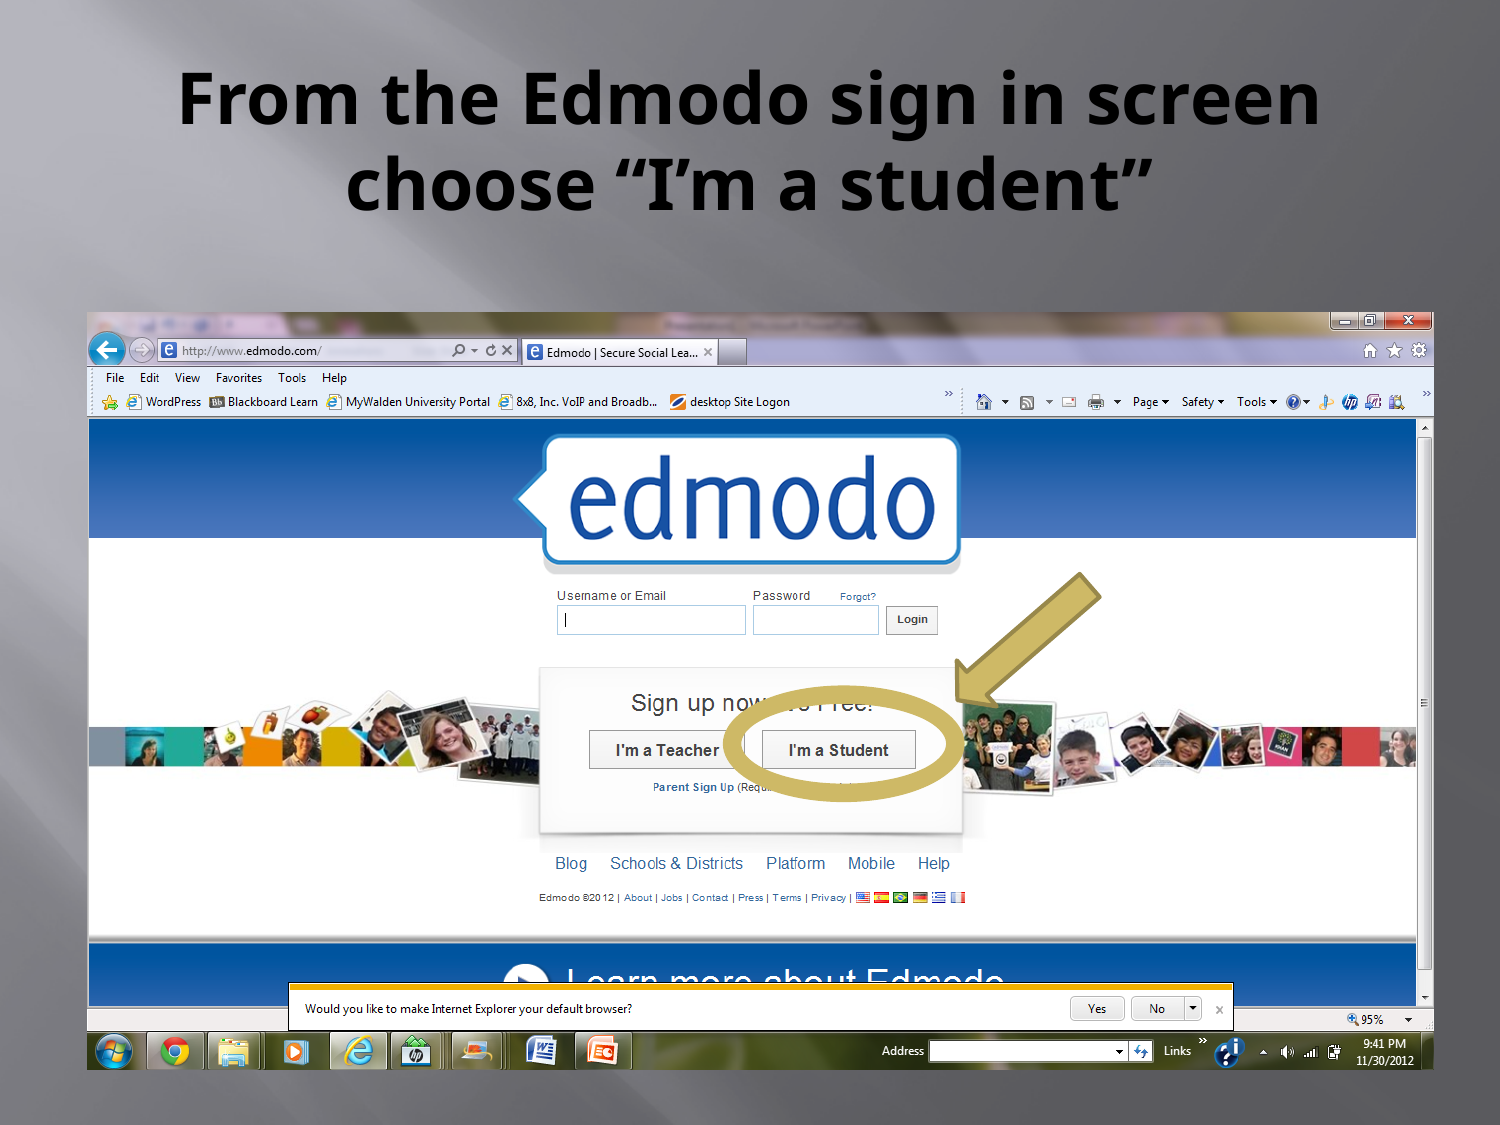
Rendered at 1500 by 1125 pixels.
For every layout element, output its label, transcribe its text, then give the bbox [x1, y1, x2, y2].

picture [87, 312, 1434, 1070]
title From the Edmodo sign in screen choose “I’m a student” [75, 45, 1425, 233]
